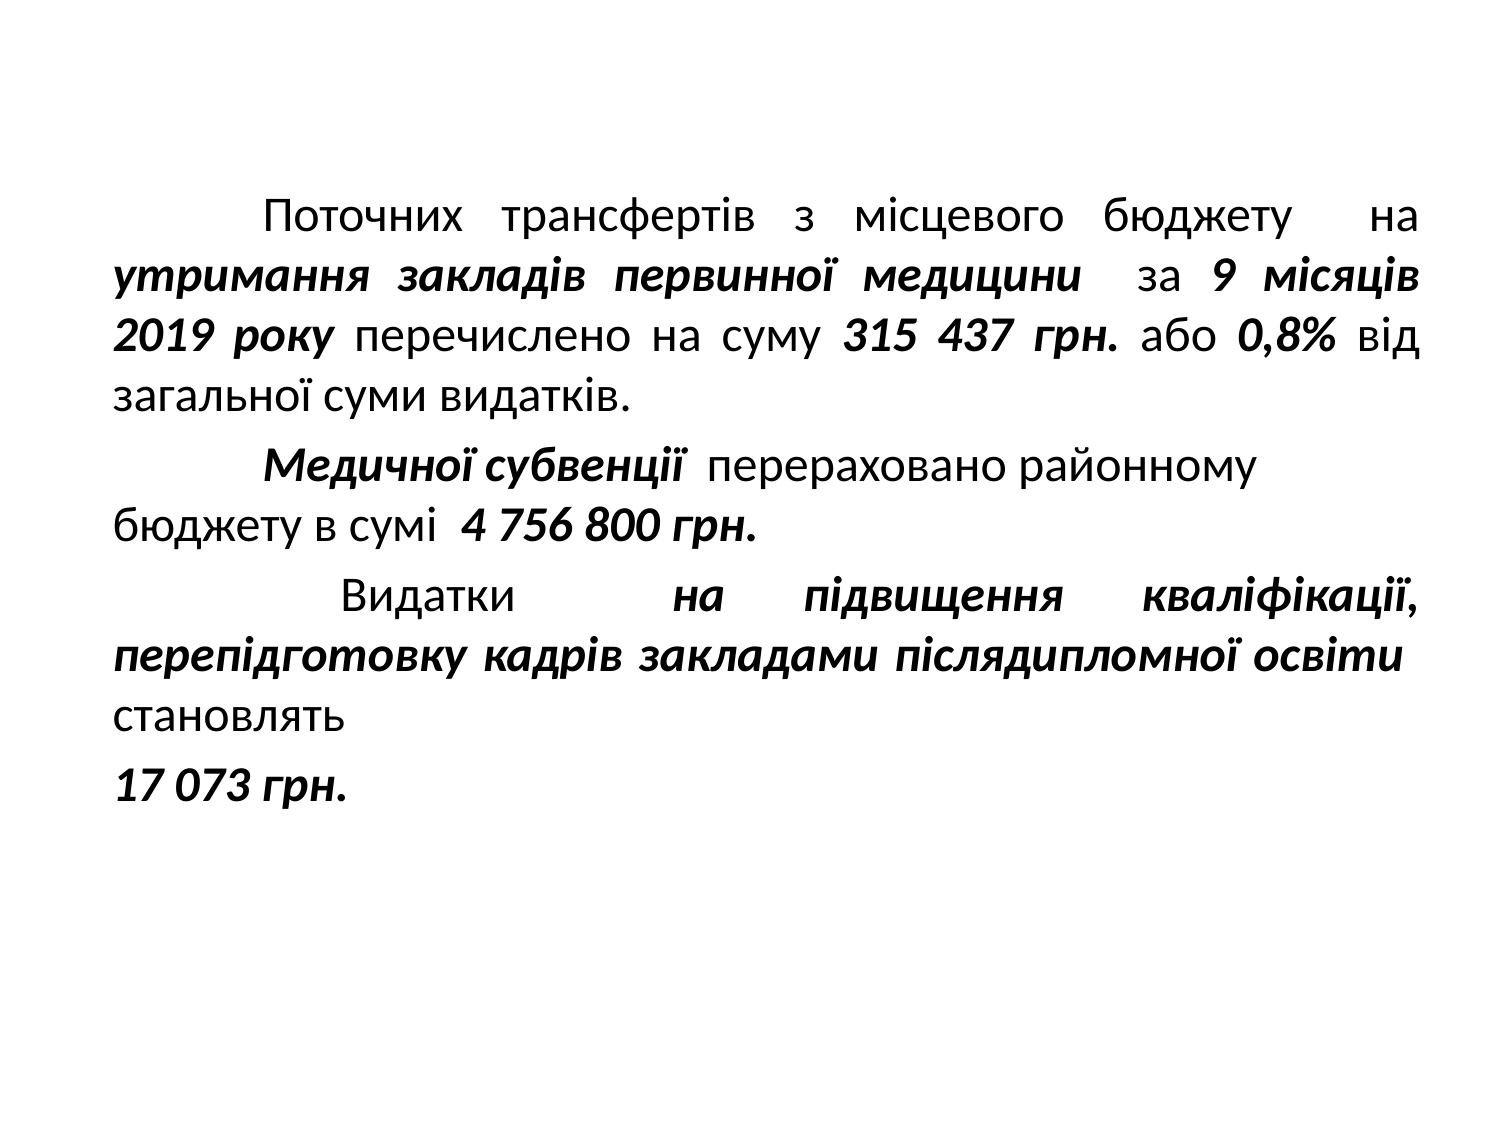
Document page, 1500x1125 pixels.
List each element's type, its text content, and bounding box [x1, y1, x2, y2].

list Поточних трансфертів з місцевого бюджету на утримання закладів первинної медицини за 9 місяців 2019 року перечислено на суму 315 437 грн. або 0,8% від загальної суми видатків. Медичної субвенції перераховано районному бюджету в сумі 4 756 800 грн. Видатки на підвищення кваліфікації, перепідготовку кадрів закладами післядипломної освіти становлять 17 073 грн. [41, 30, 1436, 1071]
